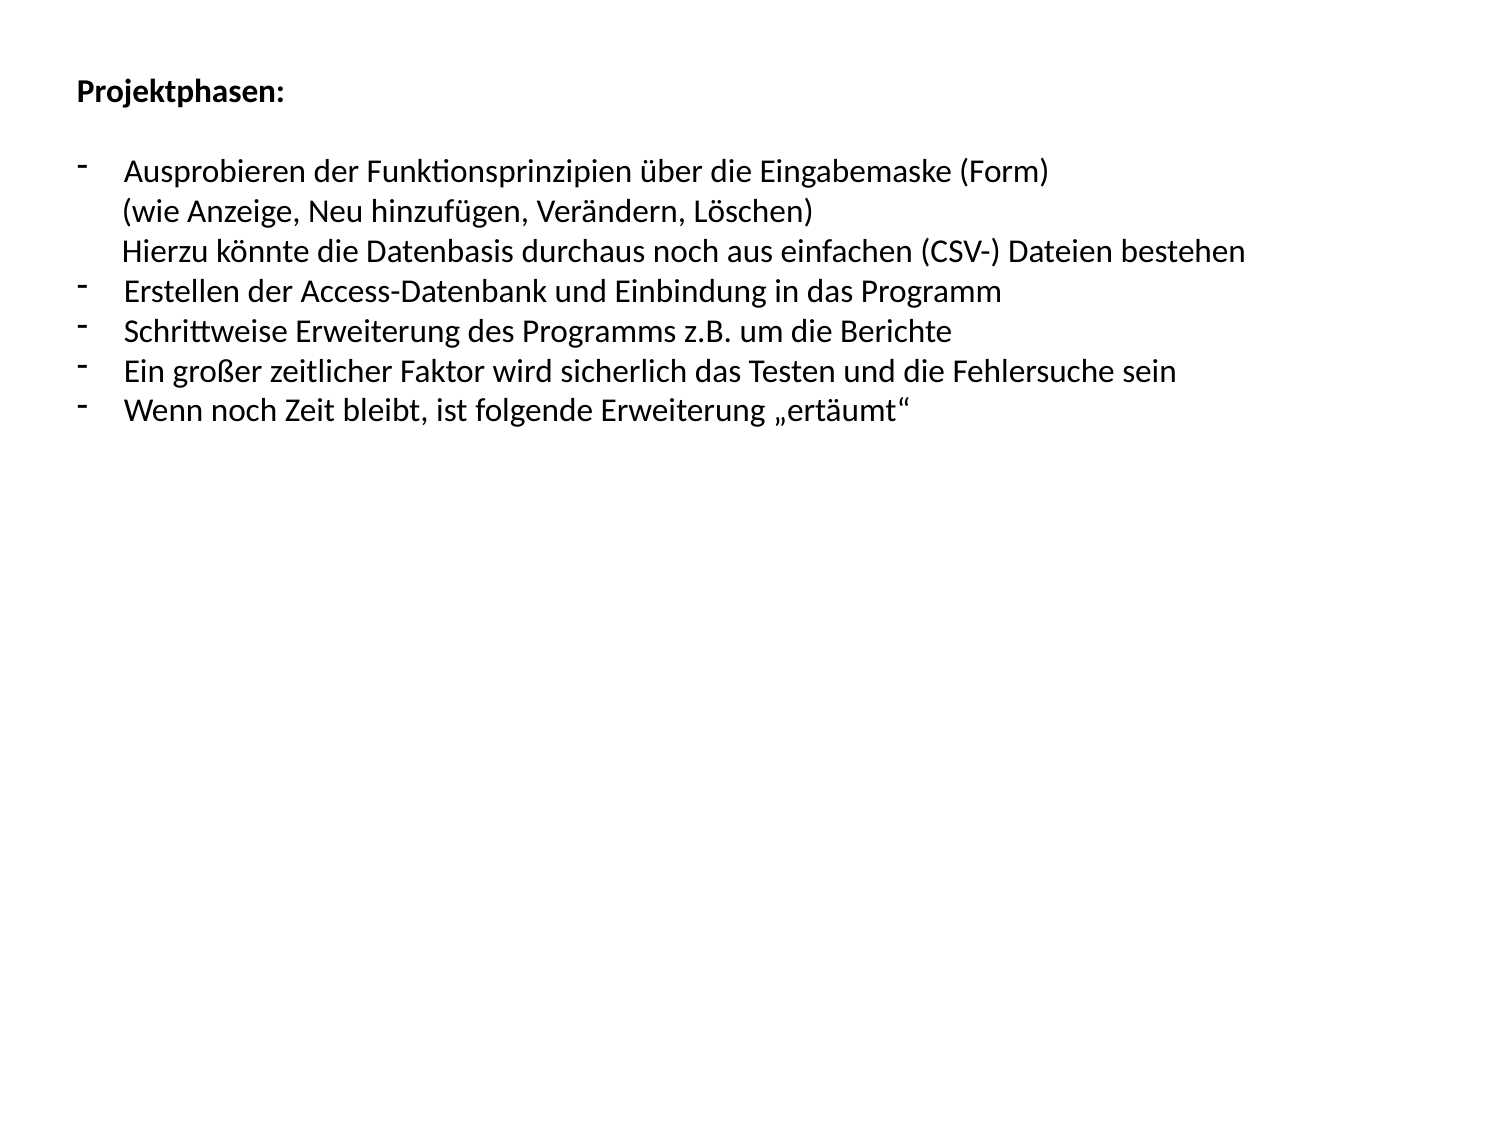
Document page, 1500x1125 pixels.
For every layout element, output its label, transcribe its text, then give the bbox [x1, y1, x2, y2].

text_box Projektphasen: Ausprobieren der Funktionsprinzipien über die Eingabemaske (Form) (wie Anzeige, Neu hinzufügen, Verändern, Löschen) Hierzu könnte die Datenbasis durchaus noch aus einfachen (CSV-) Dateien bestehen Erstellen der Access-Datenbank und Einbindung in das Programm Schrittweise Erweiterung des Programms z.B. um die Berichte Ein großer zeitlicher Faktor wird sicherlich das Testen und die Fehlersuche sein Wenn noch Zeit bleibt, ist folgende Erweiterung „ertäumt“ [62, 61, 1435, 436]
